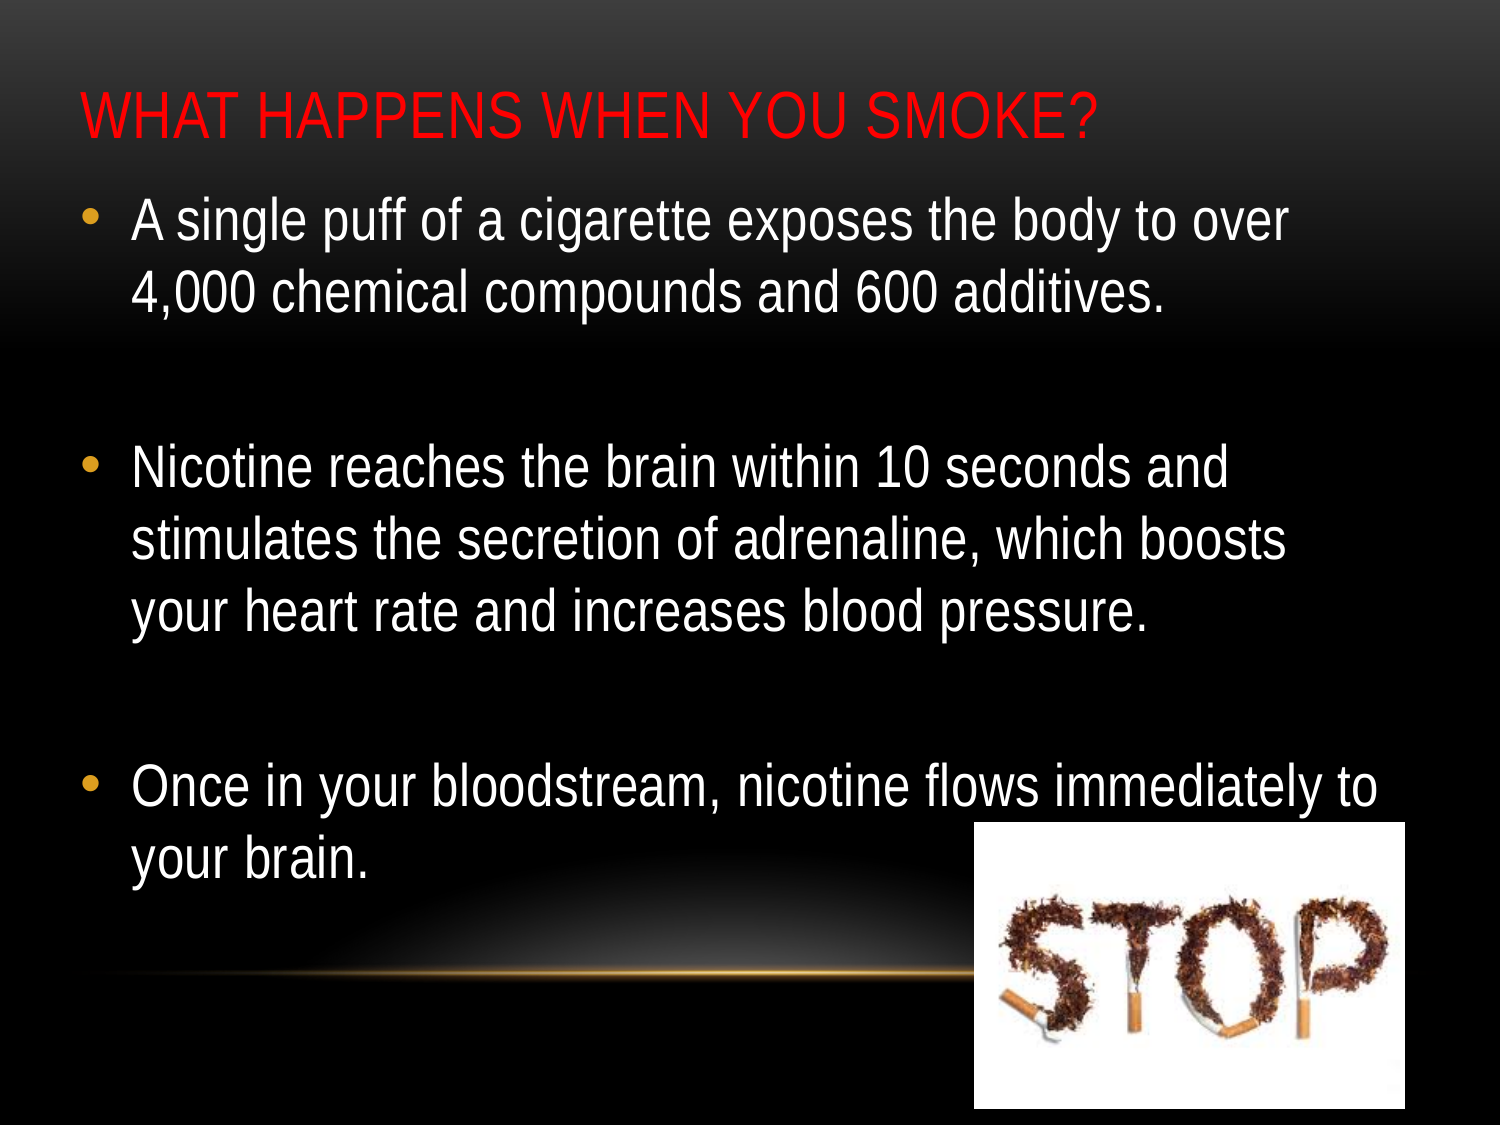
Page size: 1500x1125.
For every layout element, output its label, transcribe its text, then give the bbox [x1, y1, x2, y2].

list A single puff of a cigarette exposes the body to over 4,000 chemical compounds and 600 additives. Nicotine reaches the brain within 10 seconds and stimulates the secretion of adrenaline, which boosts your heart rate and increases blood pressure. Once in your bloodstream, nicotine flows immediately to your brain. [64, 172, 1415, 916]
picture [0, 0, 1500, 1125]
title What happens when you smoke? [64, 0, 1415, 160]
